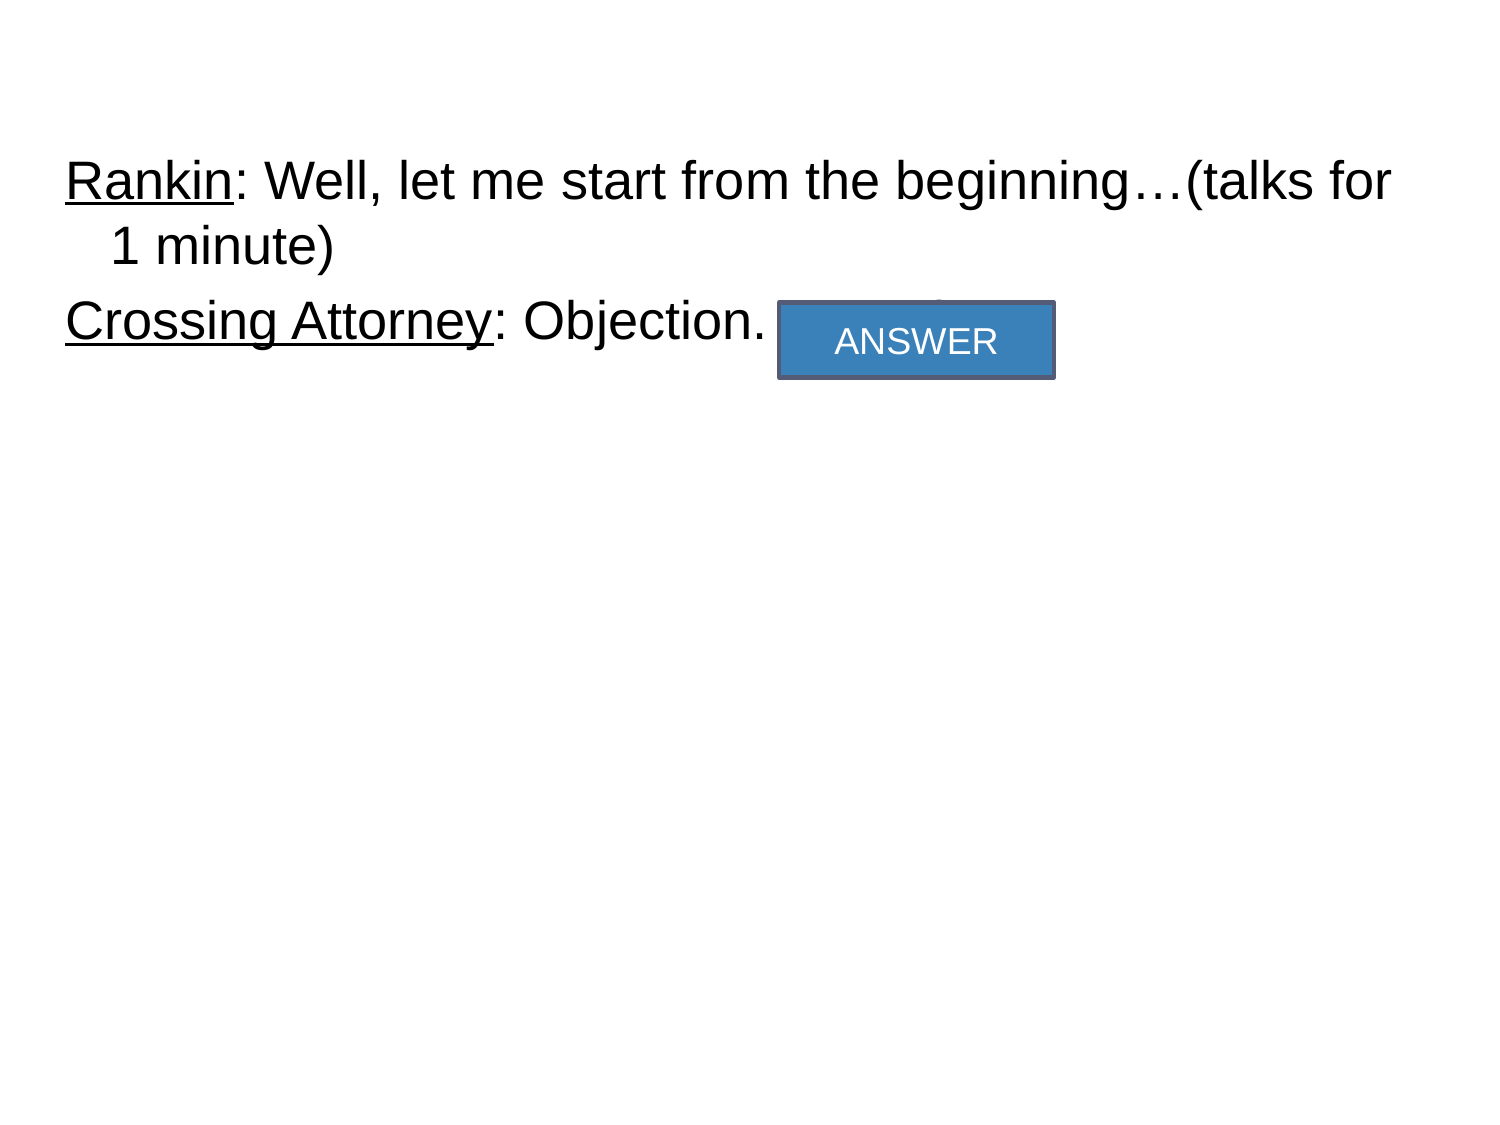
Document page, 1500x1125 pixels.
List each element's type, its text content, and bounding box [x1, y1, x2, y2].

list Rankin: Well, let me start from the beginning…(talks for 1 minute) Crossing Attorney: Objection. Narrative. [50, 137, 1425, 1038]
text_box ANSWER [779, 302, 1055, 378]
